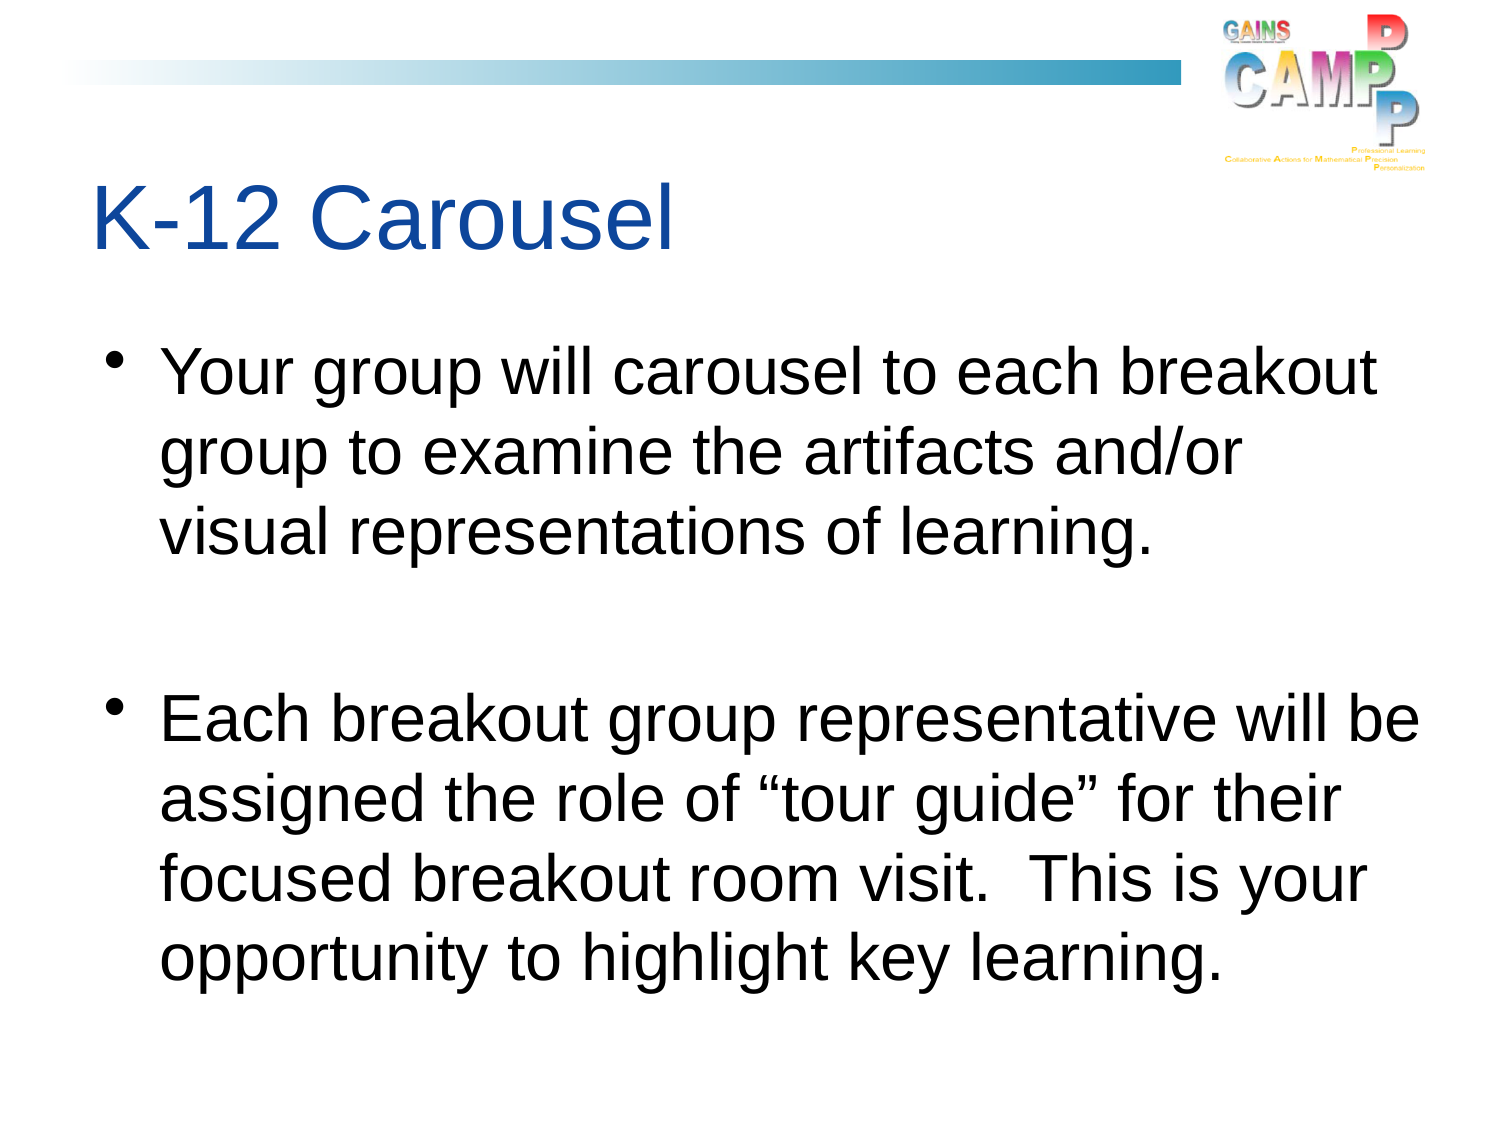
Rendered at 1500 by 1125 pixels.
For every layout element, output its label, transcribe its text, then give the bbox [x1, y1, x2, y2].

picture [1204, 0, 1442, 190]
title K-12 Carousel [74, 124, 1426, 301]
list Your group will carousel to each breakout group to examine the artifacts and/or visual representations of learning. Each breakout group representative will be assigned the role of “tour guide” for their focused breakout room visit. This is your opportunity to highlight key learning. [88, 320, 1439, 1059]
